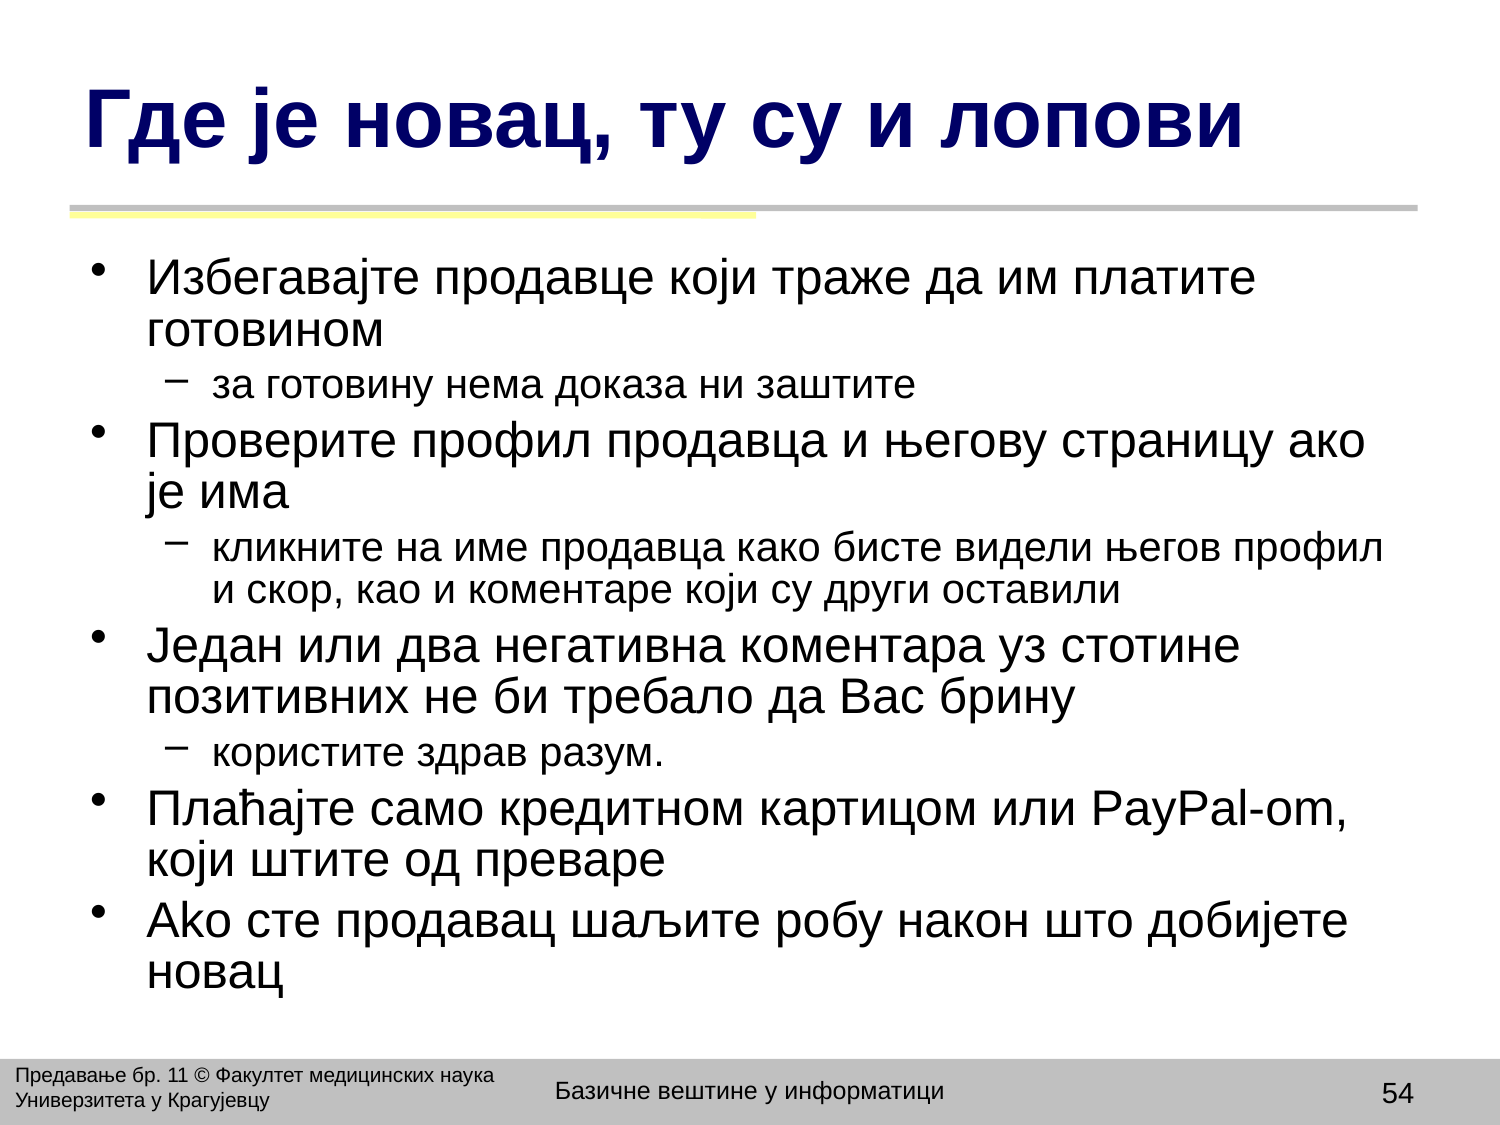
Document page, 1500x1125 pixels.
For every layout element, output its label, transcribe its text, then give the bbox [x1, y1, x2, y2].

slide_number Предавање бр. 11 © Факултет медицинских наука Универзитета у Крагујевцу [0, 1053, 621, 1108]
list Избегавајте продавце који траже да им платите готовином за готовину нема доказа ни заштите Проверите профил продавца и његову страницу ако је има кликните на име продавца како бисте видели његов профил и скор, као и коментаре који су други оставили Jeдан или два негативна коментара уз стотине позитивних не би требало да Вас брину користите здрав разум. Плаћајте само кредитном картицом или PayРal-om, који штите од преваре Ako сте продавац шаљите робу након што добијете новац [74, 246, 1426, 1023]
slide_number 54 [1079, 1066, 1430, 1125]
footer Базичне вештине у информатици [512, 1066, 988, 1125]
title Где је новац, ту су и лопови [69, 19, 1426, 208]
